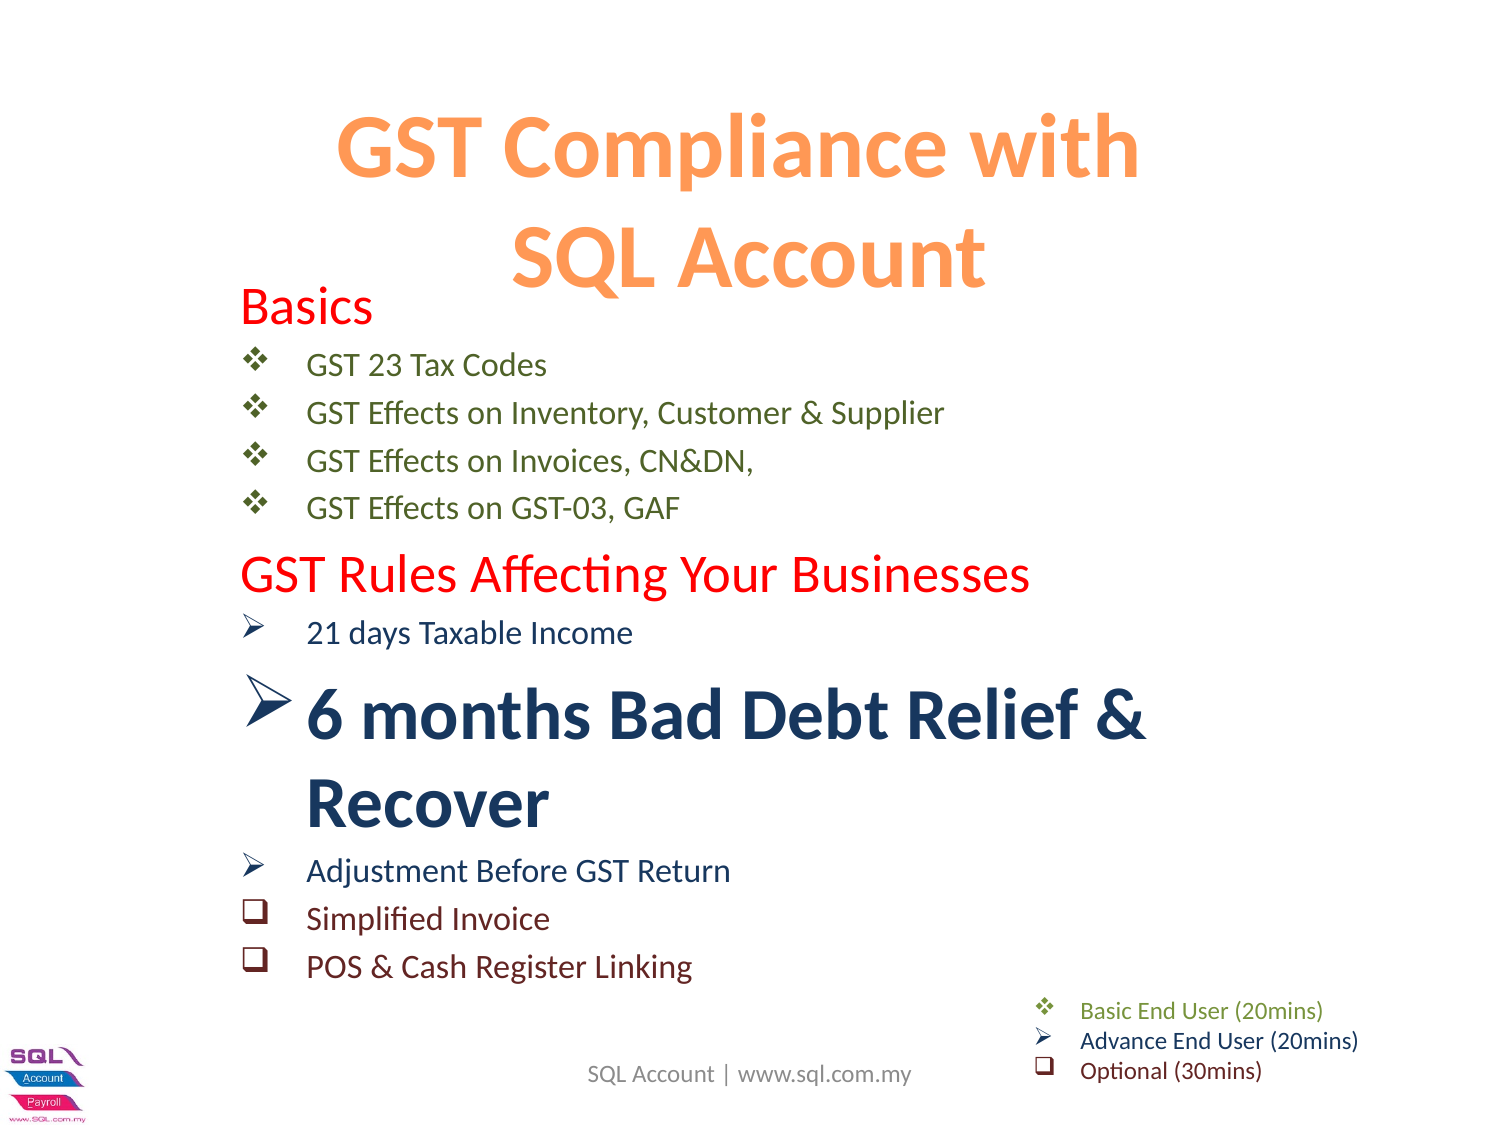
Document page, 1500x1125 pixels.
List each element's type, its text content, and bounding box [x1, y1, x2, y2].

picture [0, 1044, 91, 1125]
text_box Basic End User (20mins) Advance End User (20mins) Optional (30mins) [1018, 987, 1469, 1093]
footer SQL Account | www.sql.com.my [512, 1042, 988, 1103]
subtitle Basics) GST 23 Tax Codes GST Effects on Inventory, Customer & Supplier GST Effects on Invoices, CN&DN, GST Effects on GST-03, GAF GST Rules Affecting Your Businesses 21 days Taxable Income 6 months Bad Debt Relief & Recover Adjustment Before GST Return Simplified Invoice POS & Cash Register Linking [225, 262, 1275, 1000]
title GST Compliance with SQL Account [112, 75, 1388, 317]
